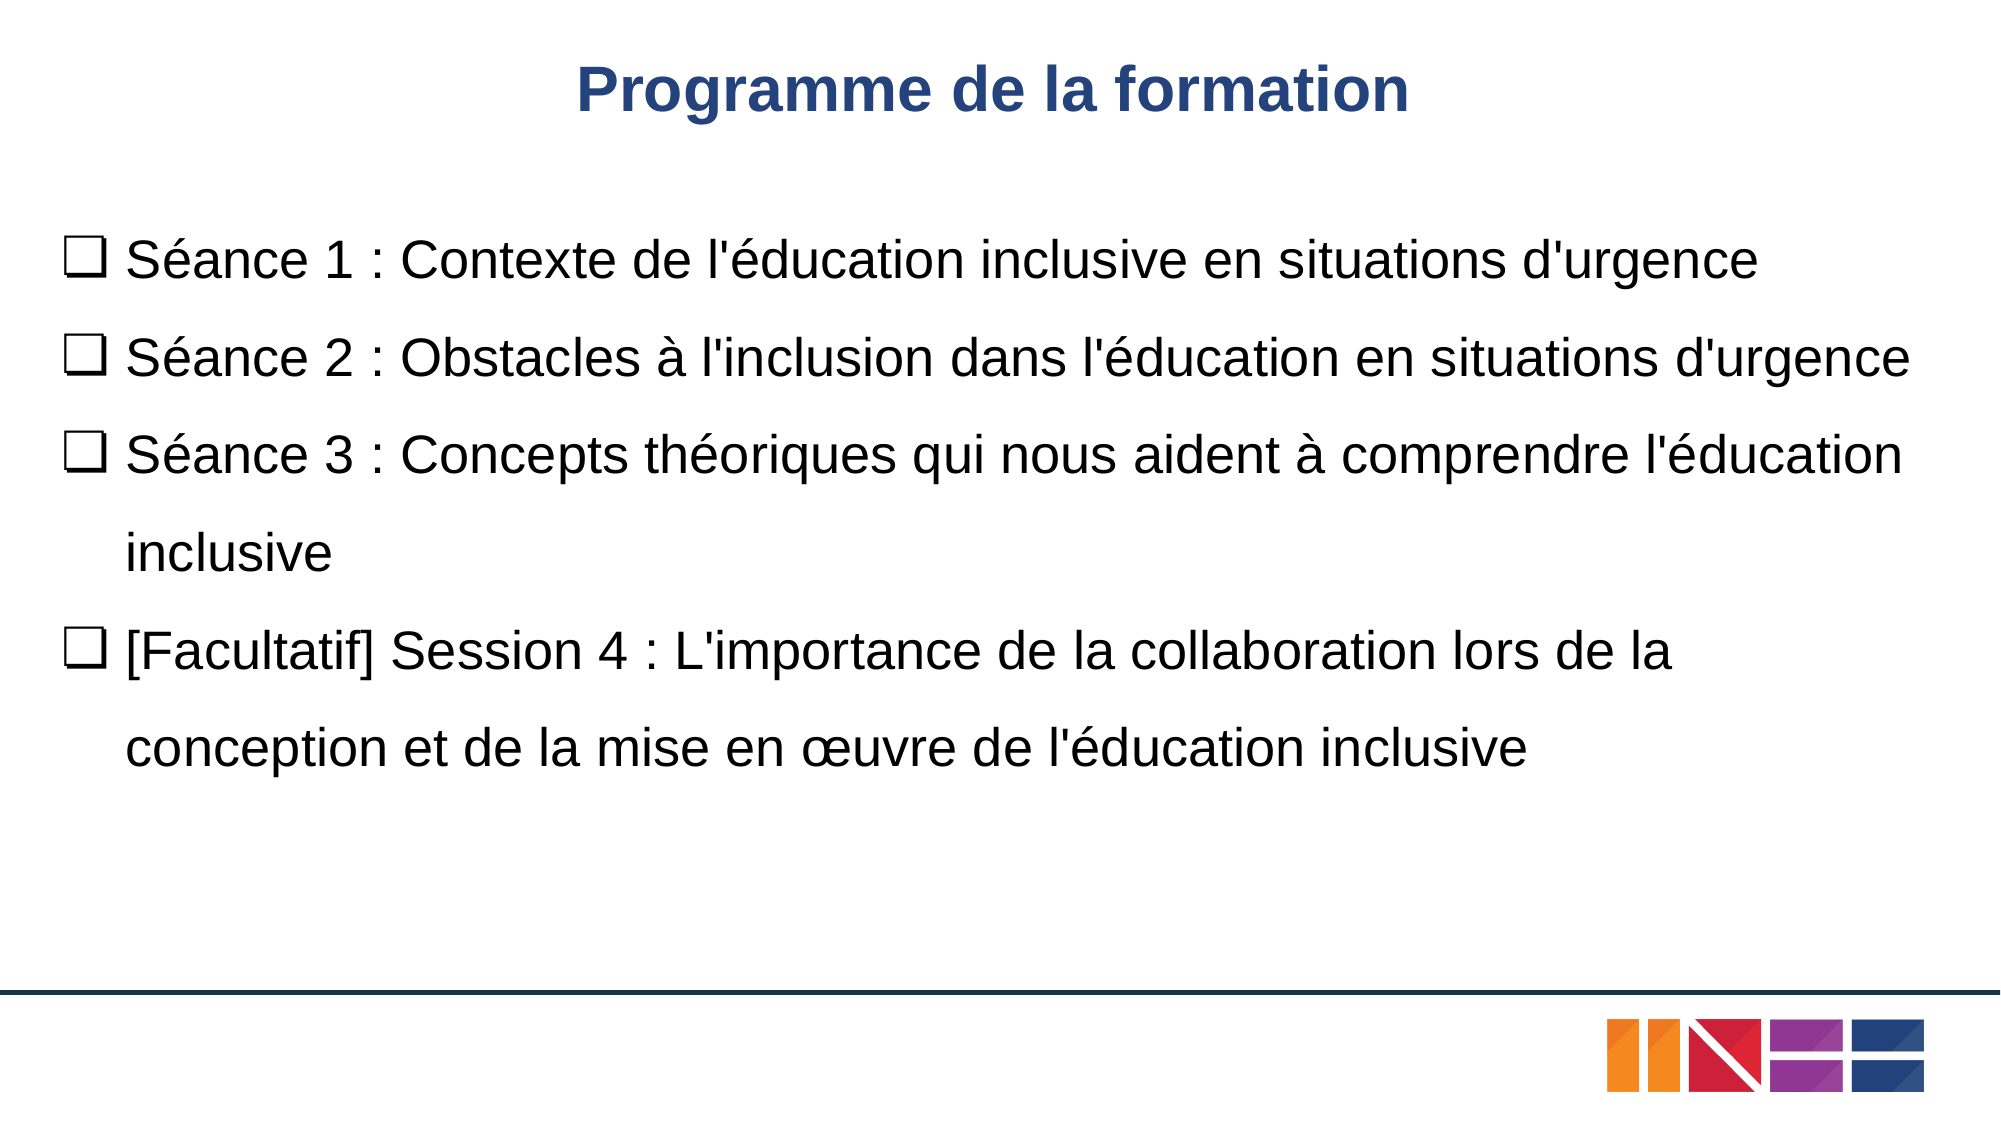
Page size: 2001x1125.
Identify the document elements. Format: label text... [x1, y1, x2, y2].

list Séance 1 : Contexte de l'éducation inclusive en situations d'urgence Séance 2 : Obstacles à l'inclusion dans l'éducation en situations d'urgence Séance 3 : Concepts théoriques qui nous aident à comprendre l'éducation inclusive [Facultatif] Session 4 : L'importance de la collaboration lors de la conception et de la mise en œuvre de l'éducation inclusive [31, 172, 1971, 935]
title Programme de la formation [31, 28, 1957, 145]
picture [1607, 1019, 1924, 1092]
